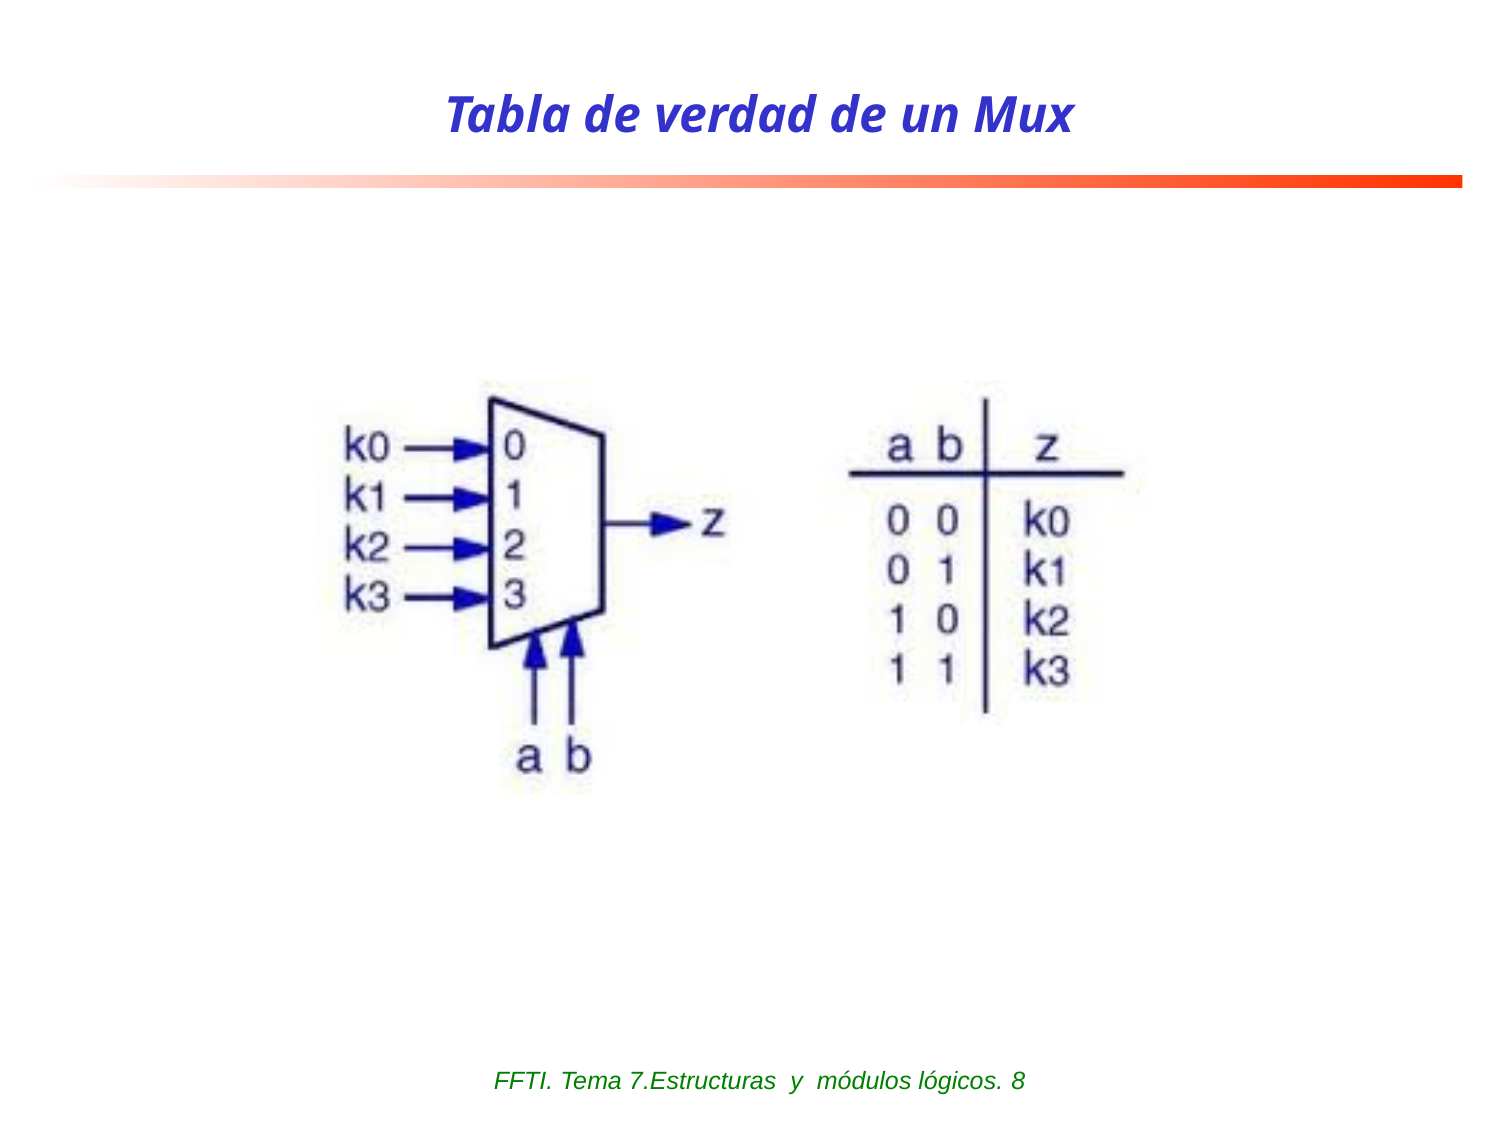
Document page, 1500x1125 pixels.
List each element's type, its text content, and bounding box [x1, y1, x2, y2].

footer FFTI. Tema 7.Estructuras y módulos lógicos. 8 [68, 1056, 1451, 1103]
picture [316, 380, 1149, 795]
title Tabla de verdad de un Mux [68, 49, 1451, 176]
